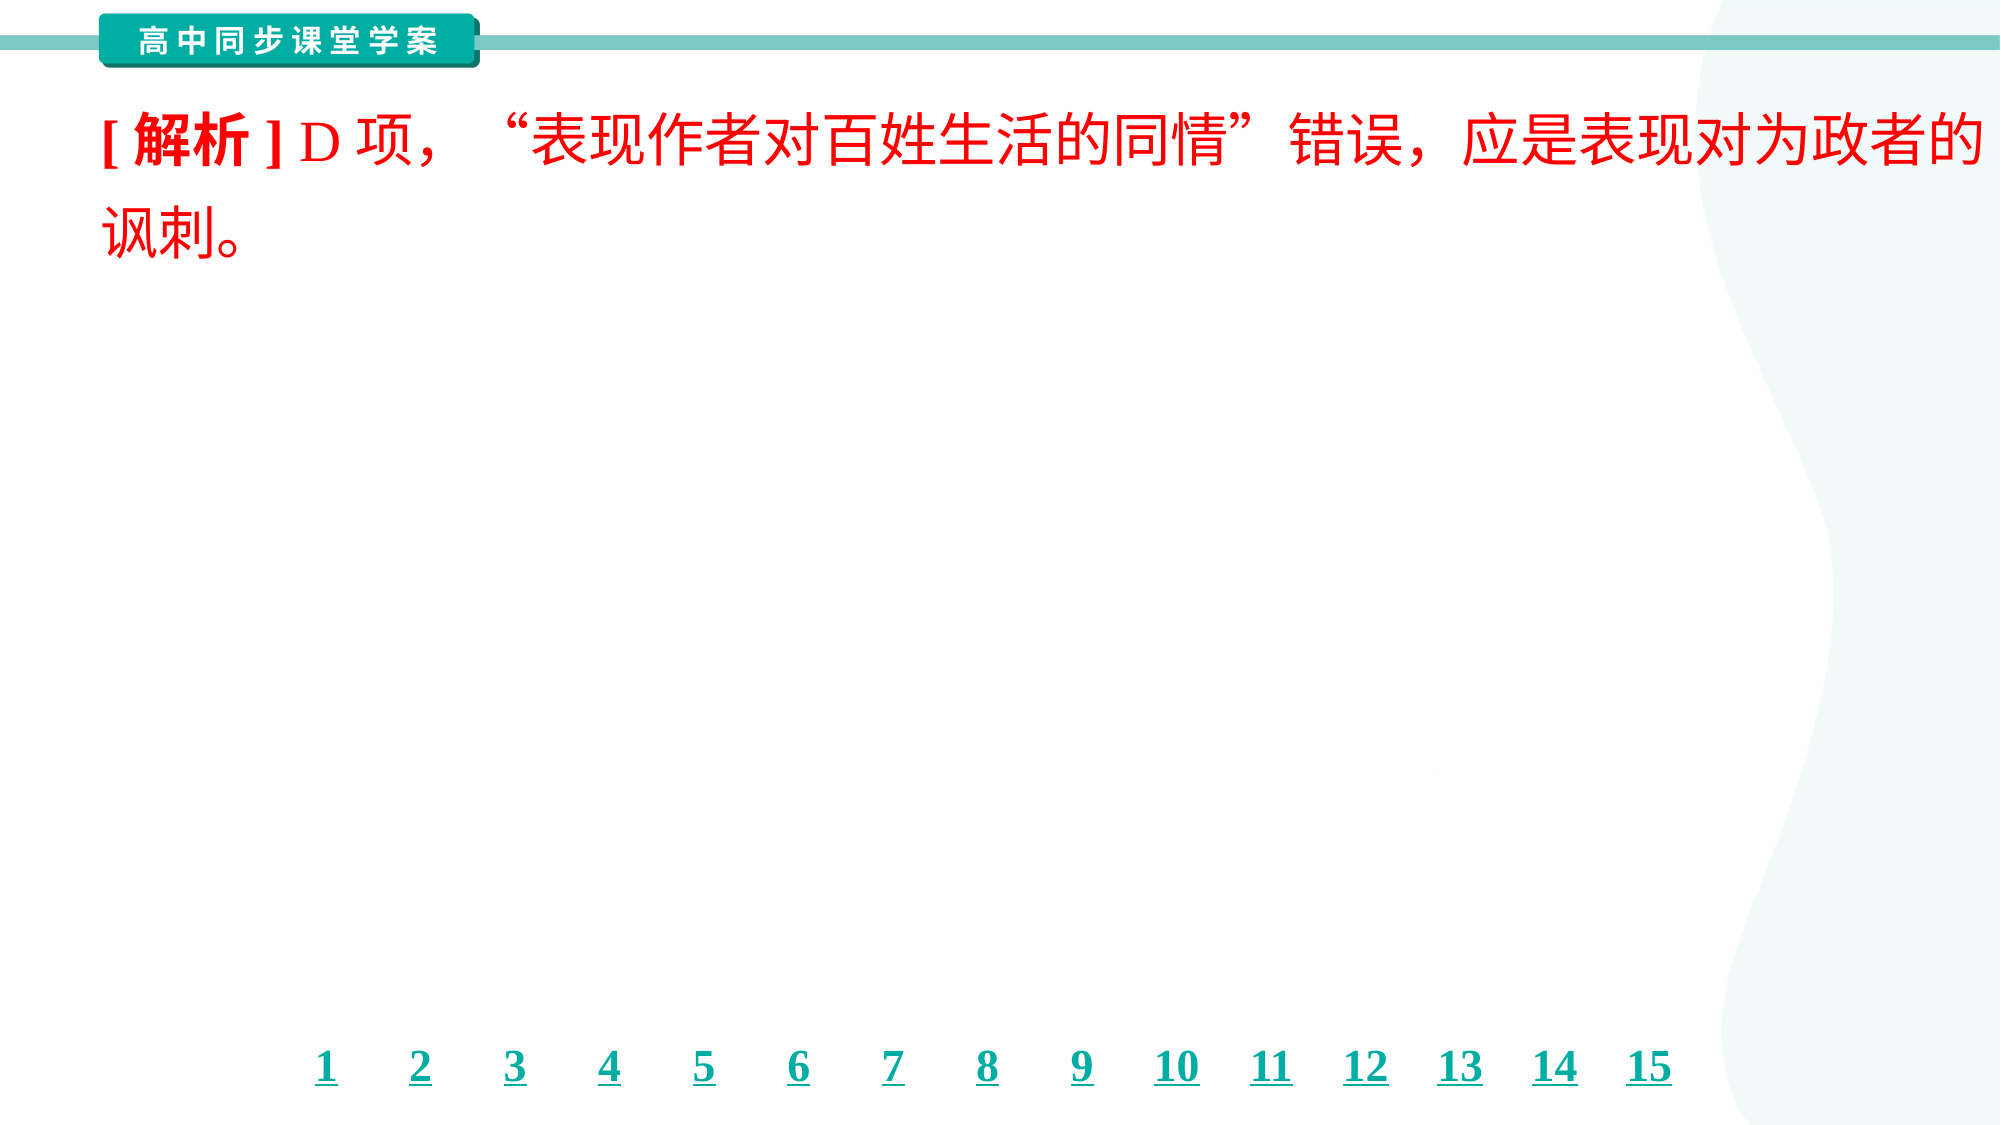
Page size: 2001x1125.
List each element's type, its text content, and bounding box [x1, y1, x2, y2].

picture [0, 0, 2000, 1125]
text_box [解析] D项，“表现作者对百姓生活的同情”错误，应是表现对为政者的 讽刺。 [100, 76, 1899, 258]
